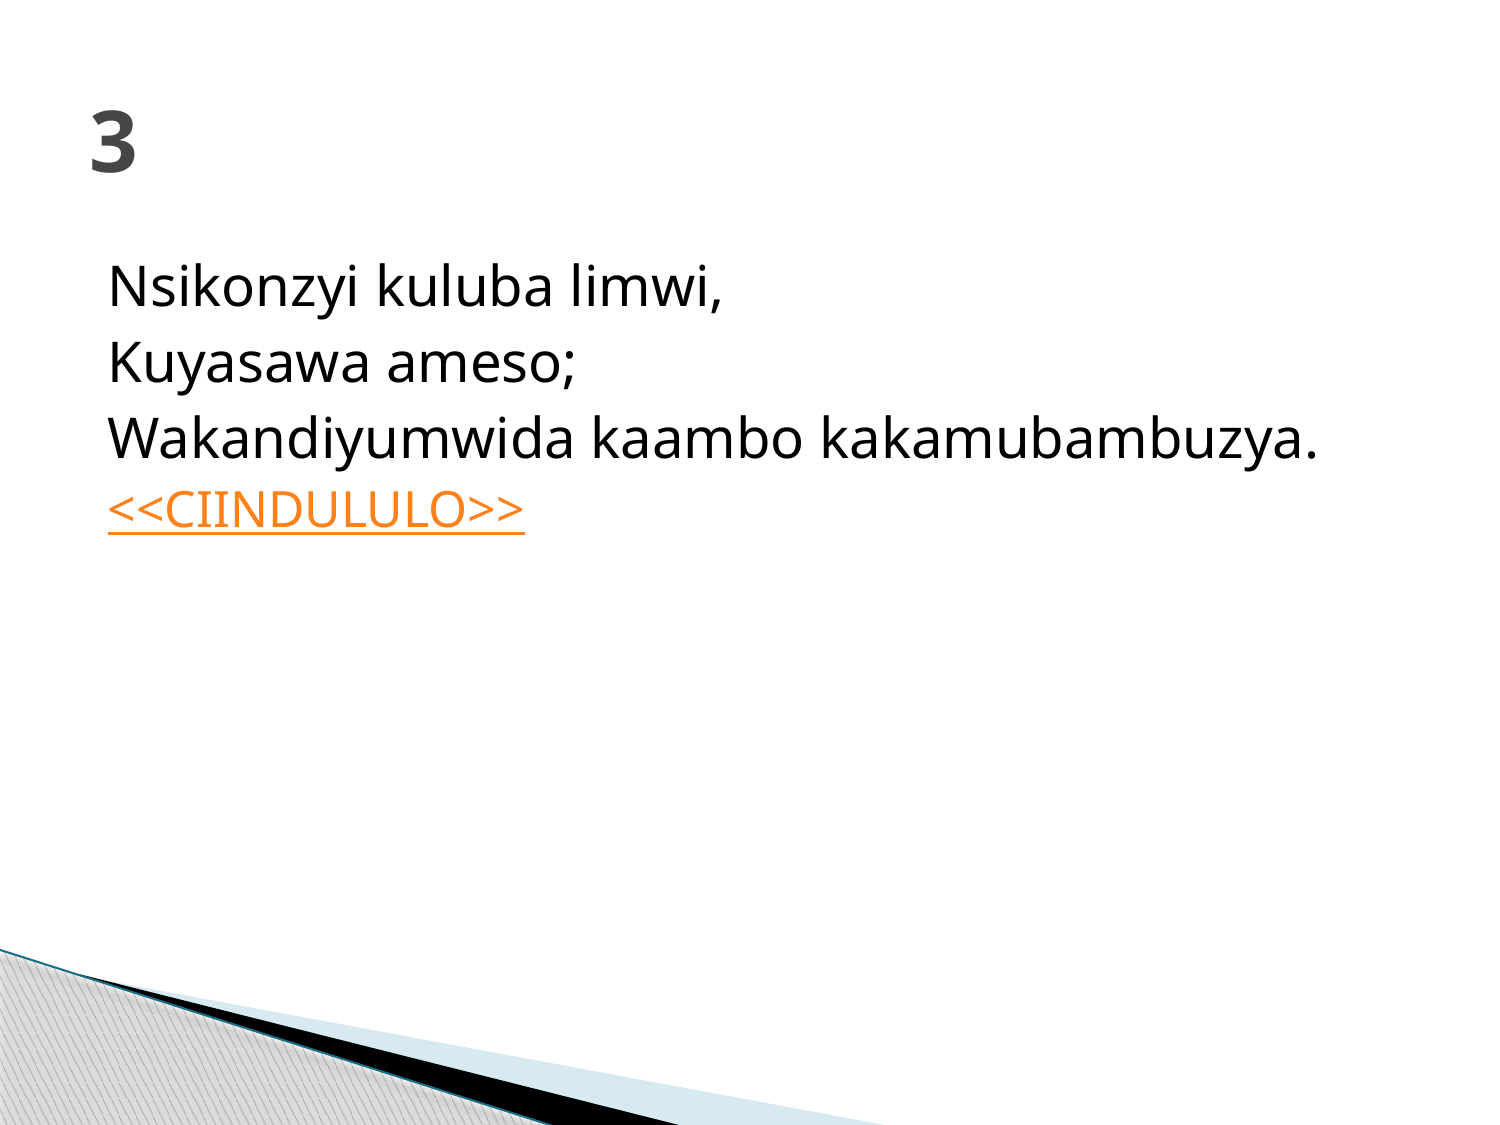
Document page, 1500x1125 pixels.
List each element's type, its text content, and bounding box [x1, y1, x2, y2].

list Nsikonzyi kuluba limwi, Kuyasawa ameso; Wakandiyumwida kaambo kakamubambuzya. <<CIINDULULO>> [75, 243, 1425, 986]
title 3 [75, 45, 1425, 233]
